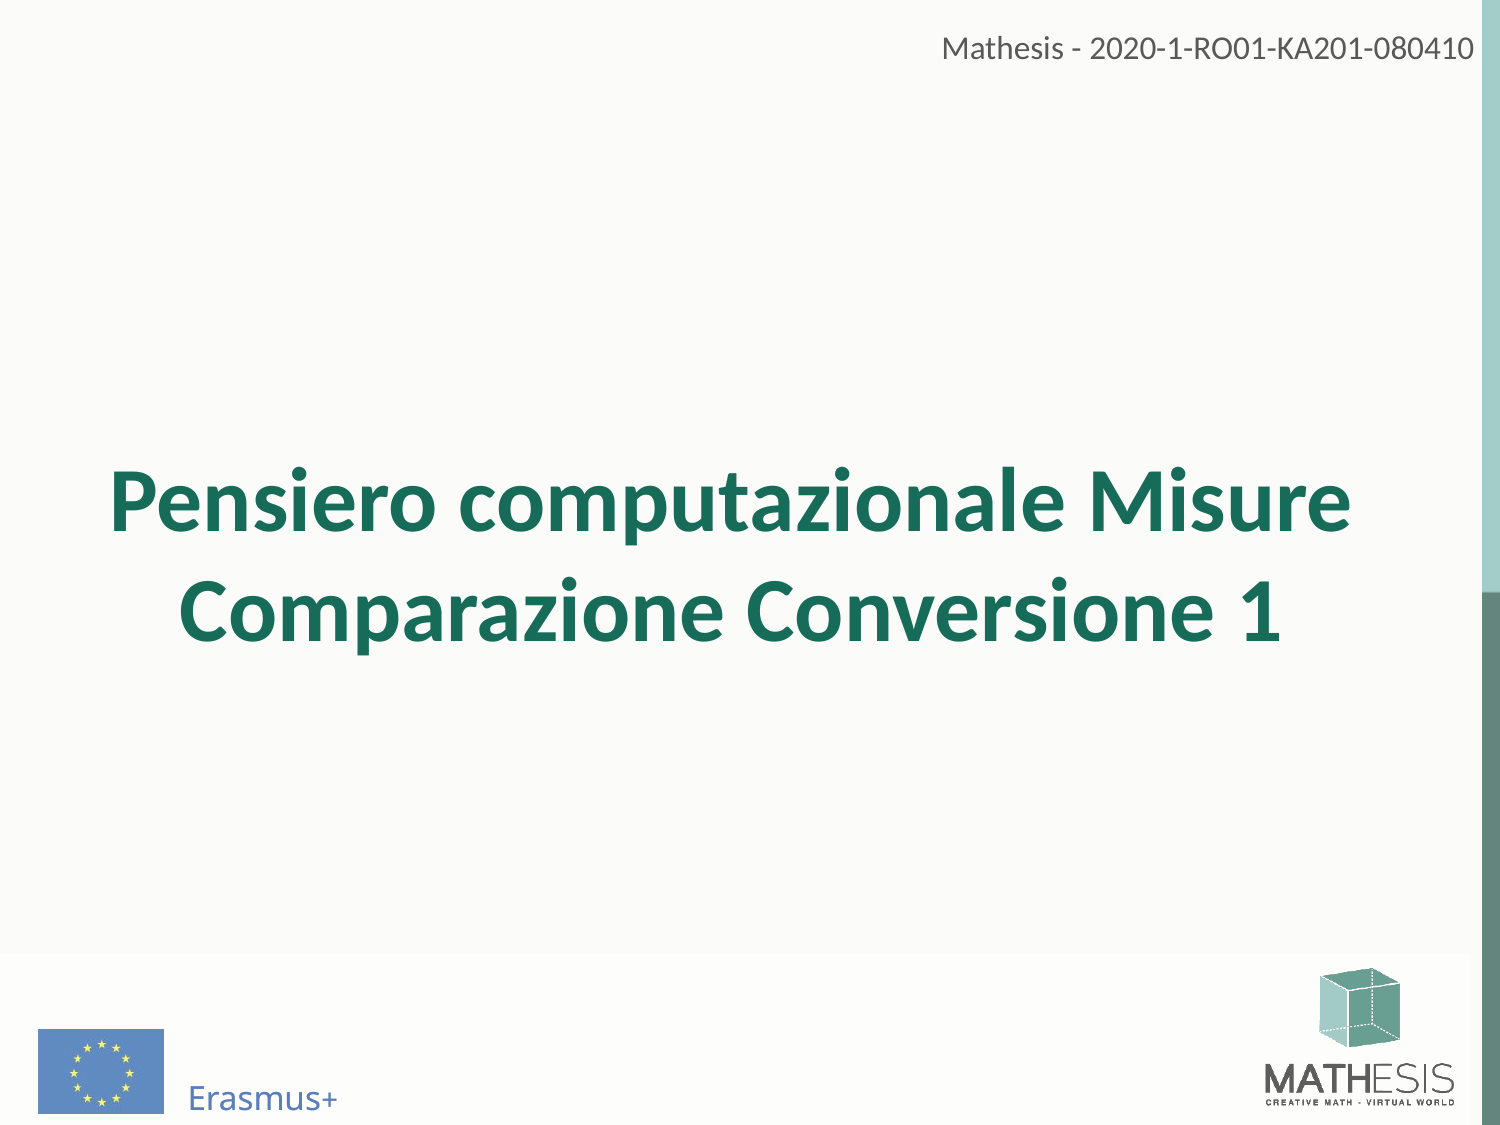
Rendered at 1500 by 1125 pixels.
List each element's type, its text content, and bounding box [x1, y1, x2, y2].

title Pensiero computazionale Misure Comparazione Conversione 1 [53, 432, 1411, 674]
